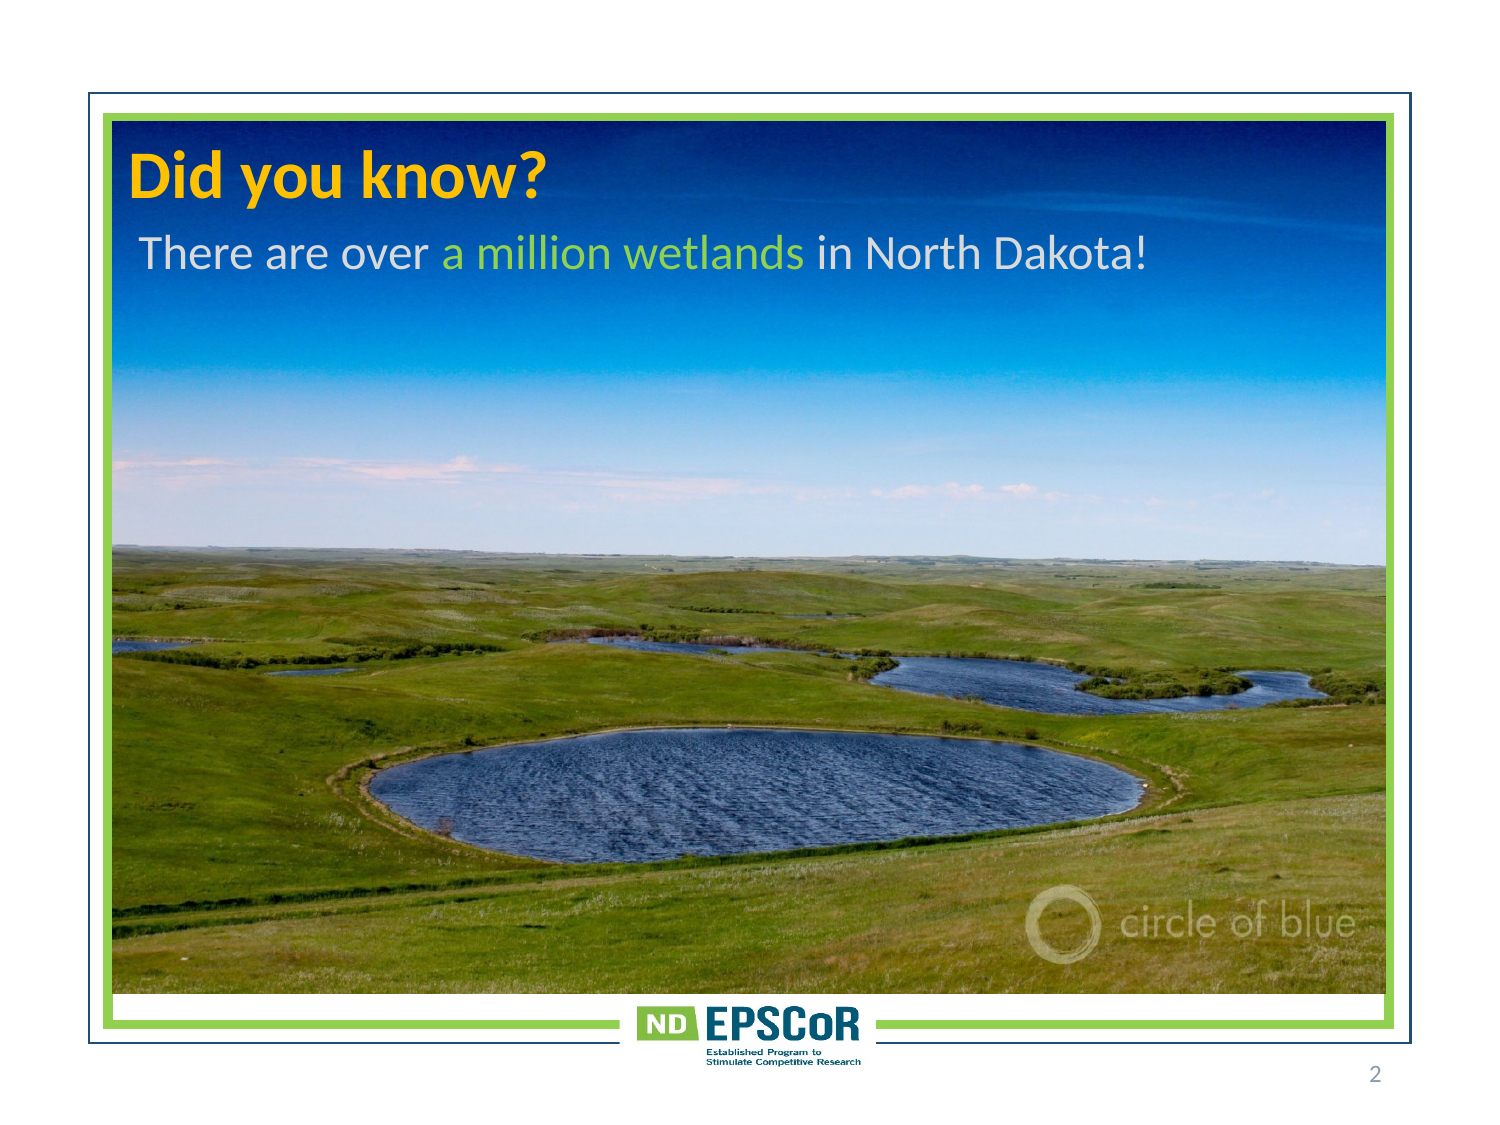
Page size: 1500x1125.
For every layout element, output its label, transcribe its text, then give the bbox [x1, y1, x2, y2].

picture [112, 366, 1386, 994]
slide_number 2 [1059, 1042, 1397, 1103]
picture [619, 1003, 876, 1068]
picture [112, 121, 1386, 349]
